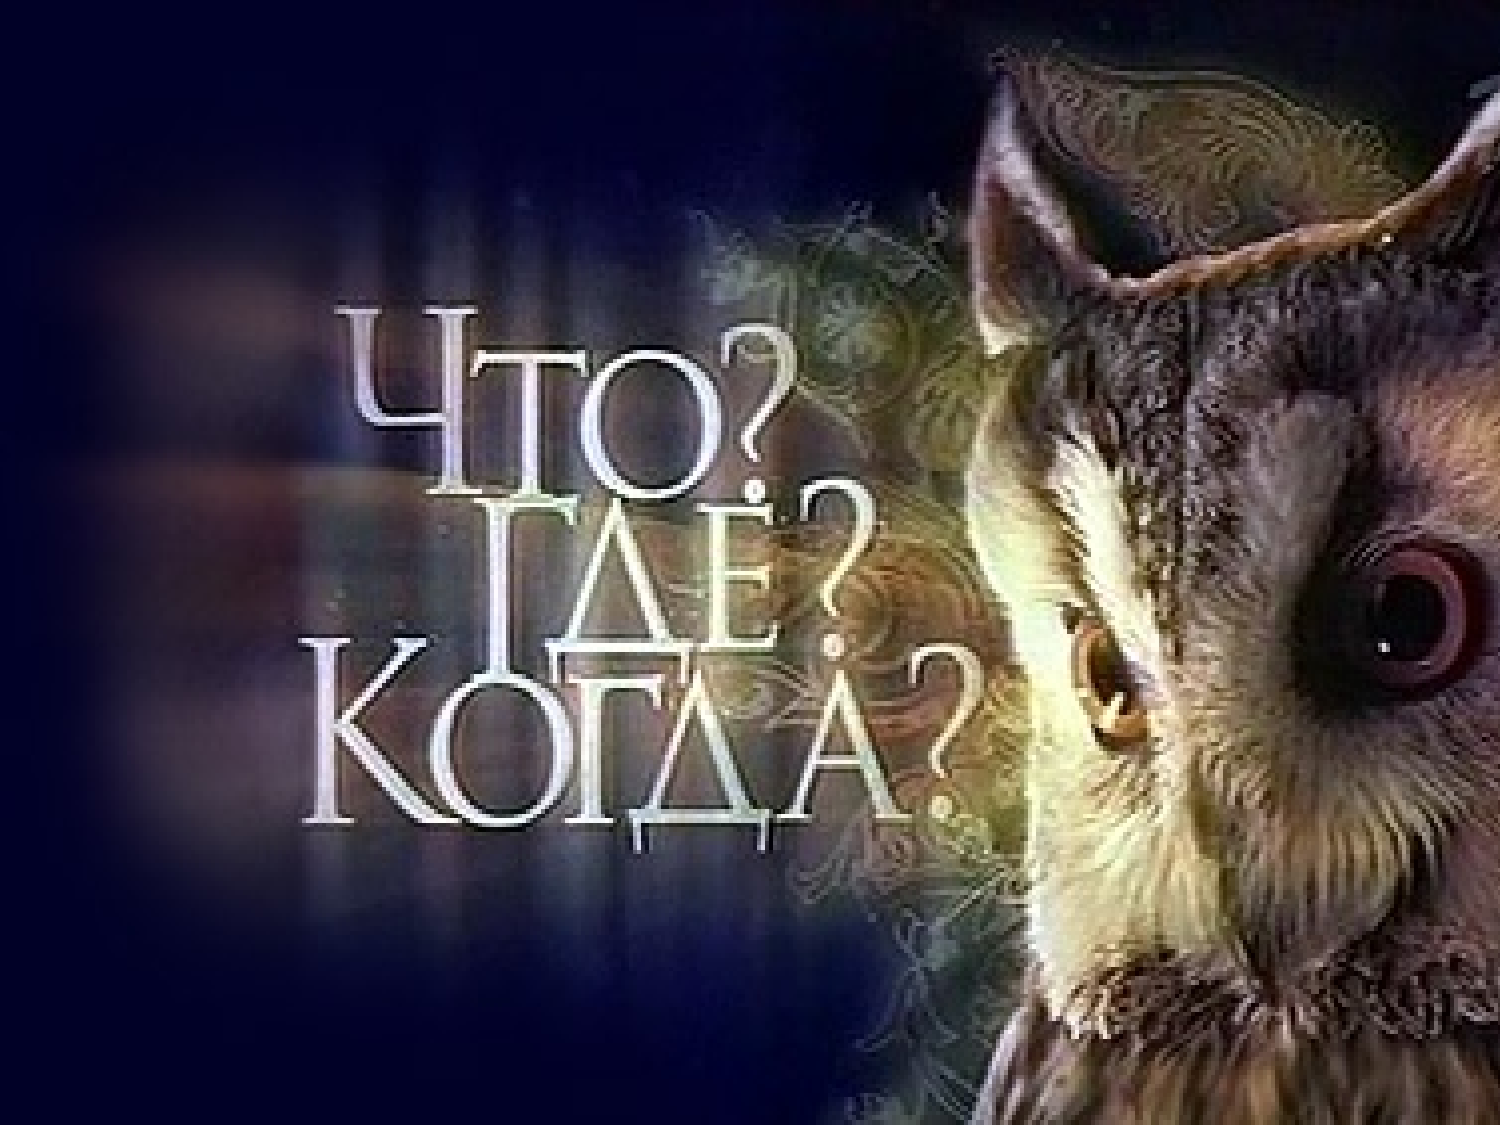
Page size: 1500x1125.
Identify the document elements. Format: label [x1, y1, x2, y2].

list [3, 3, 1500, 1122]
